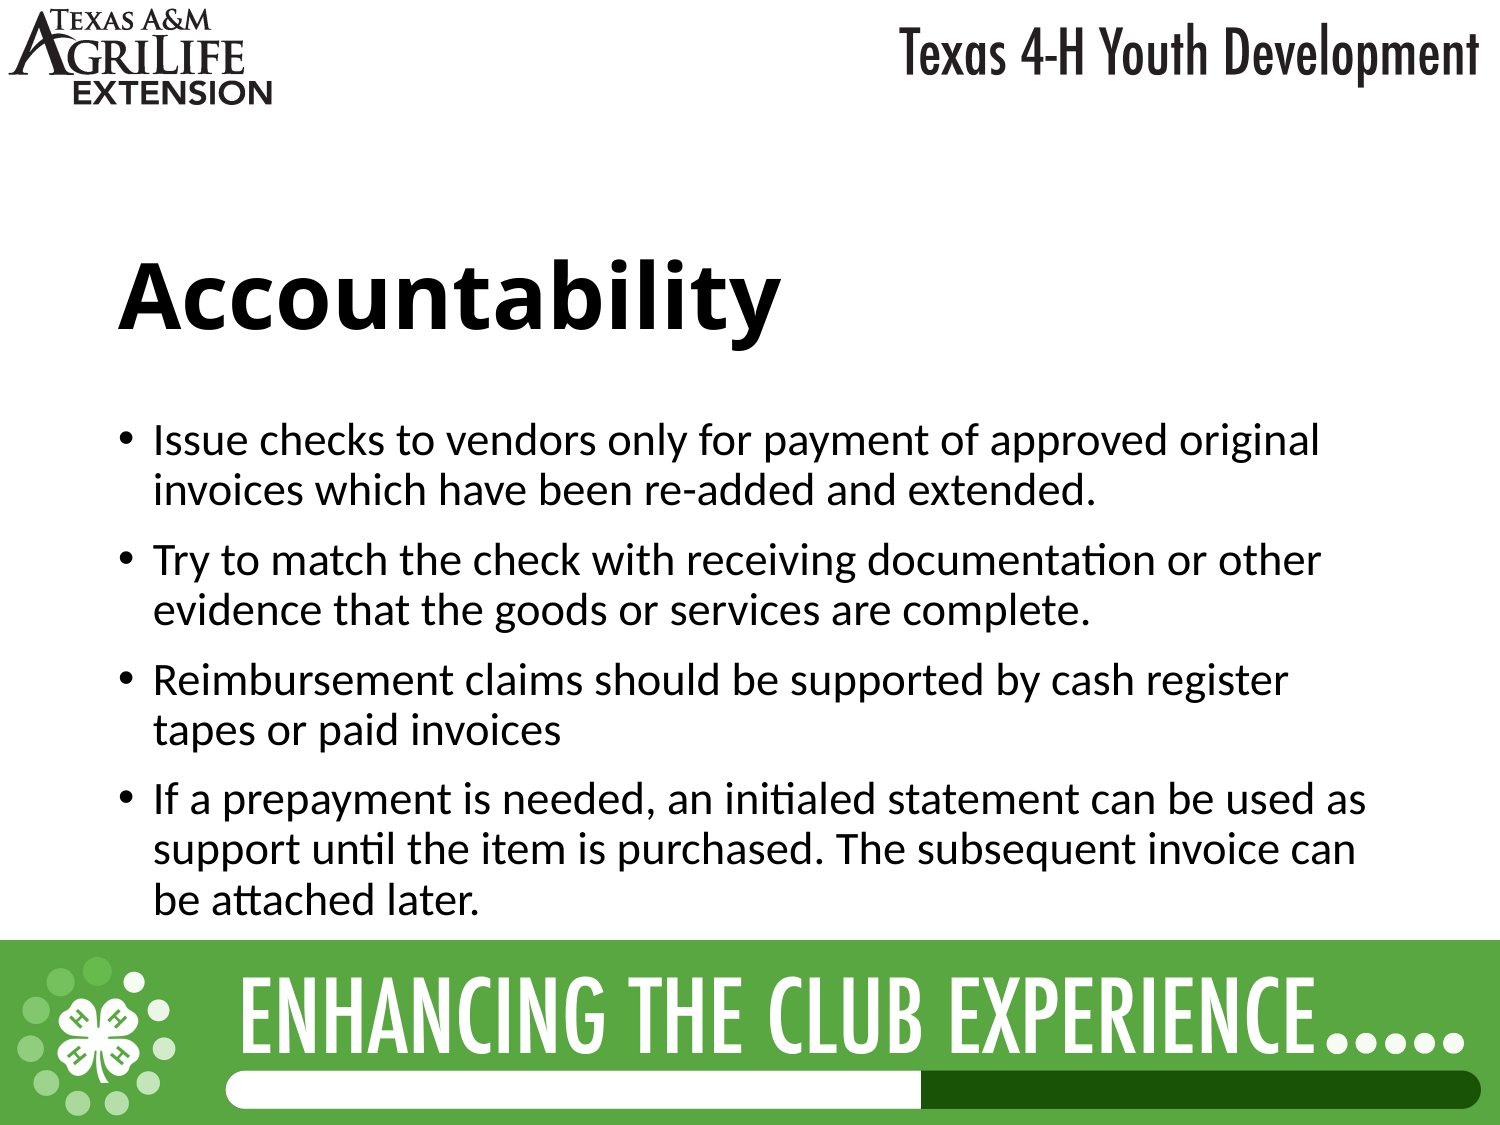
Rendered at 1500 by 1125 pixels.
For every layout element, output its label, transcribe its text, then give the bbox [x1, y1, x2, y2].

list Issue checks to vendors only for payment of approved original invoices which have been re-added and extended. Try to match the check with receiving documentation or other evidence that the goods or services are complete. Reimbursement claims should be supported by cash register tapes or paid invoices If a prepayment is needed, an initialed statement can be used as support until the item is purchased. The subsequent invoice can be attached later. [103, 408, 1397, 935]
title Accountability [103, 190, 1397, 408]
picture [0, 0, 1500, 1125]
